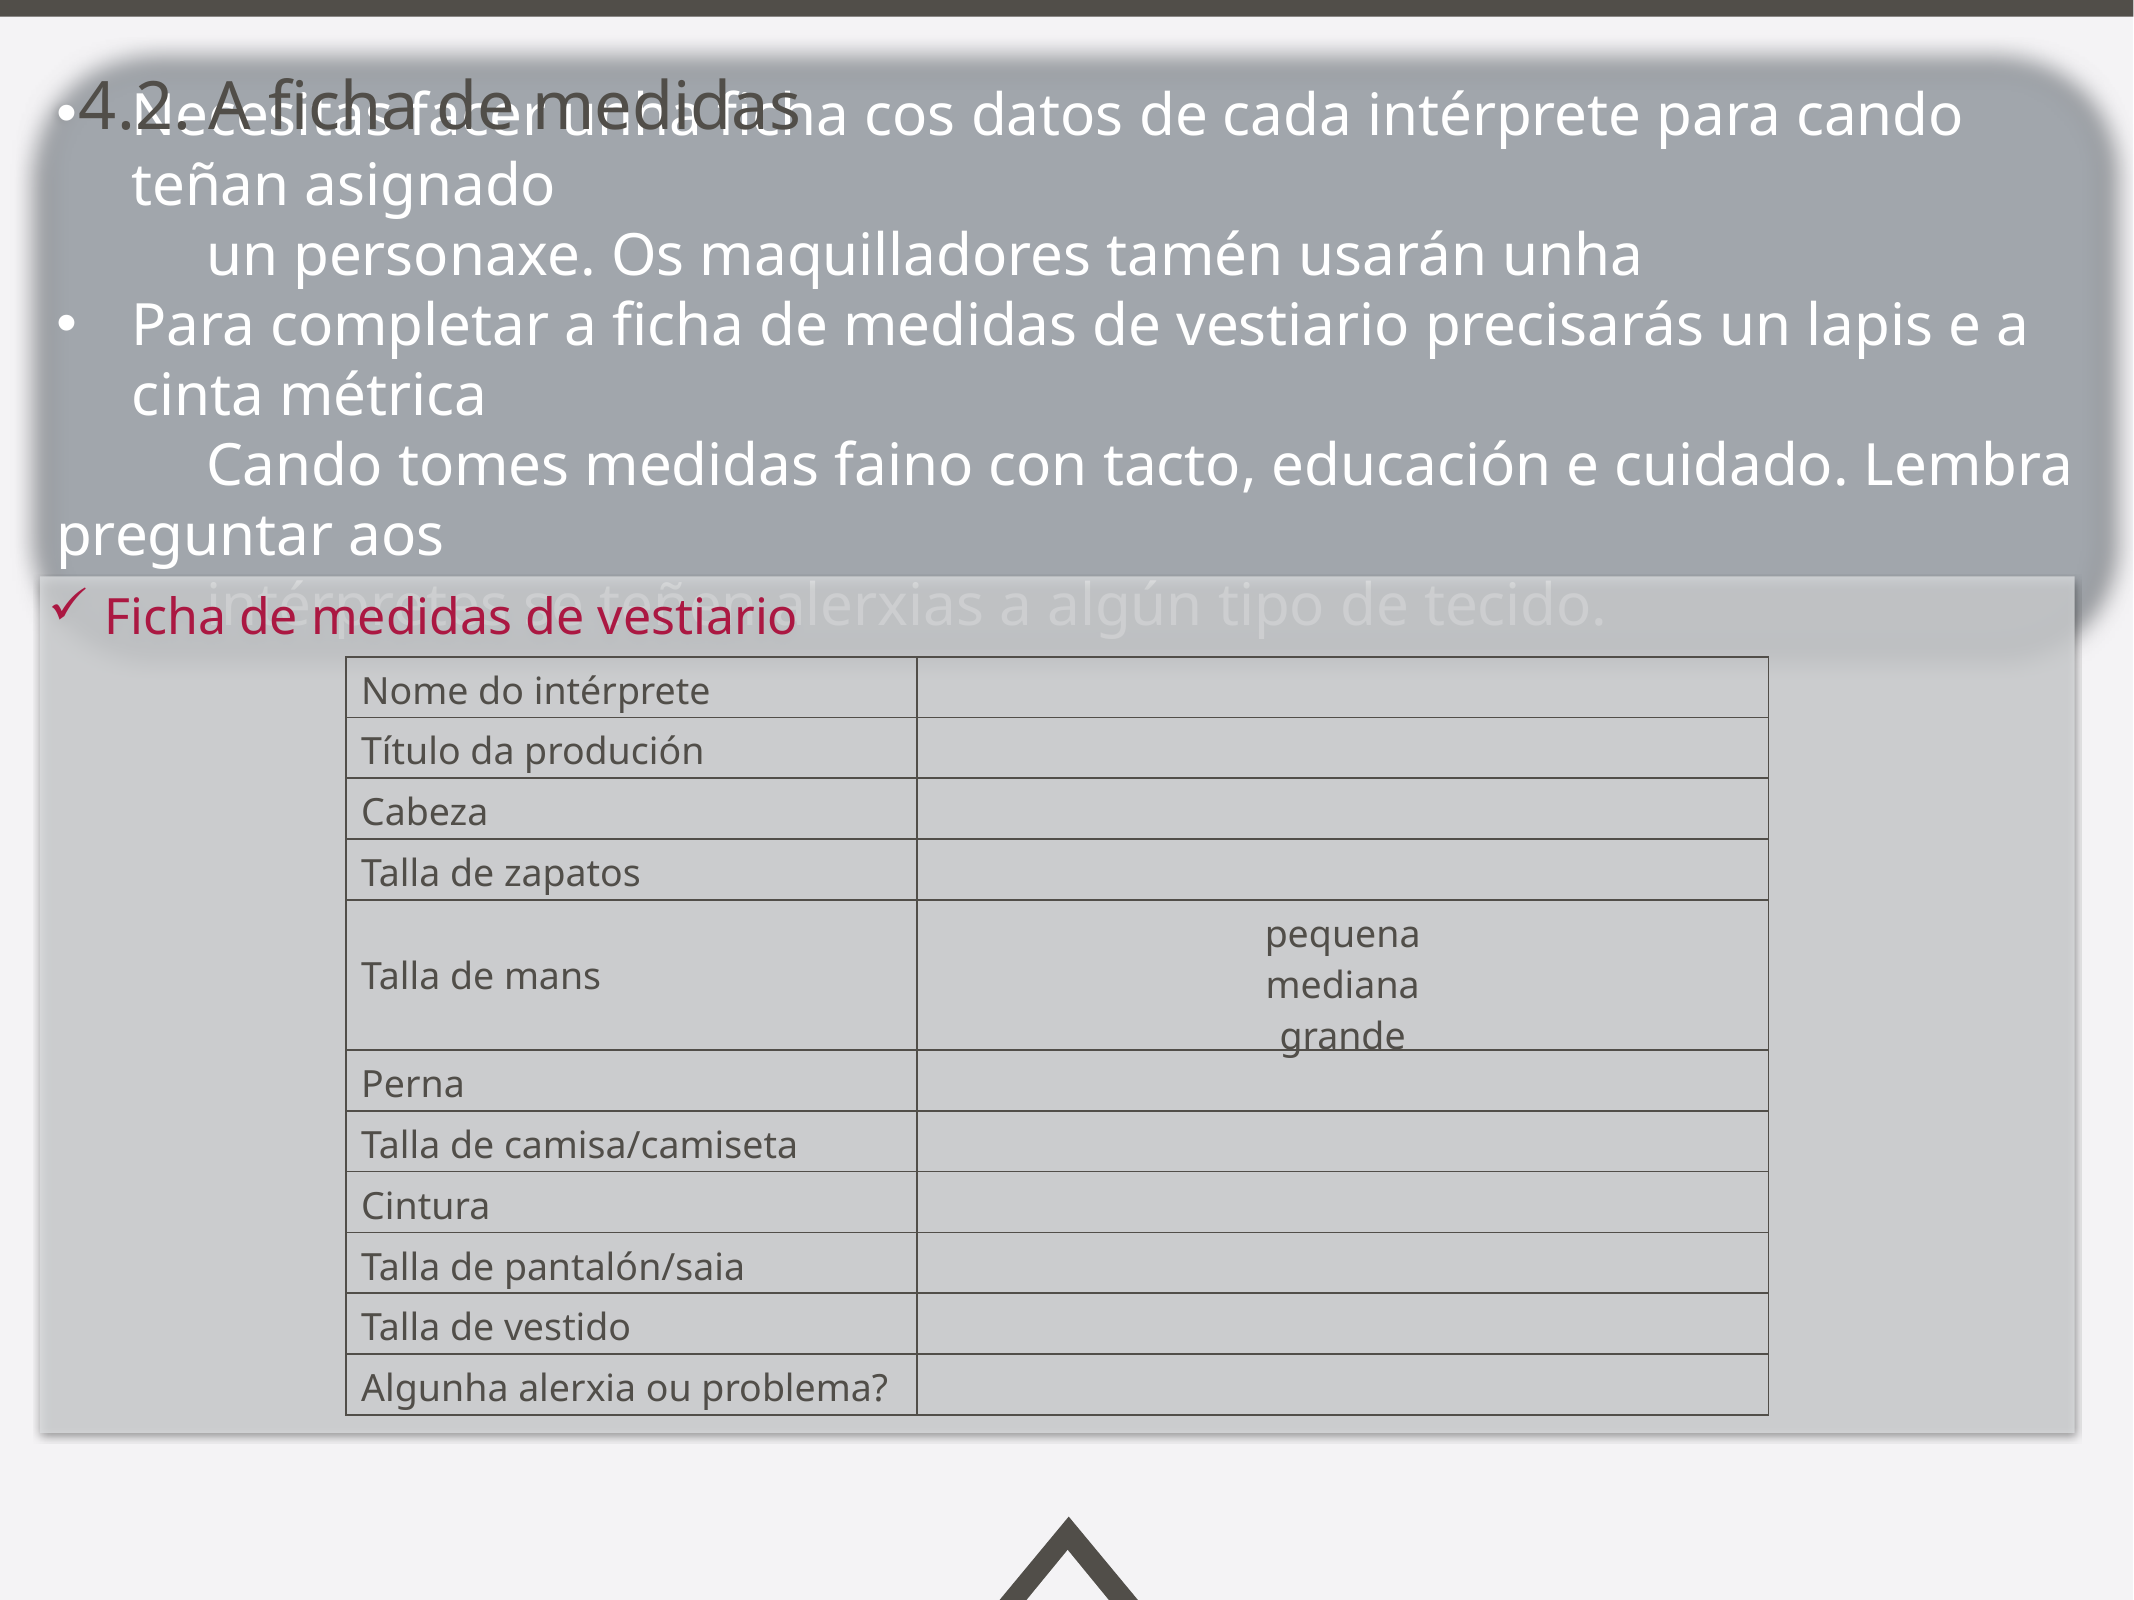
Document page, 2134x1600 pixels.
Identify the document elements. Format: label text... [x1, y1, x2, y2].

table_cell Talla de camisa/camiseta [347, 1112, 916, 1171]
table_header [918, 658, 1768, 717]
table_cell [918, 1112, 1768, 1171]
table_cell [918, 1233, 1768, 1292]
table_cell Cabeza [347, 779, 916, 838]
table_cell Talla de zapatos [347, 840, 916, 899]
table_cell pequena mediana grande [918, 901, 1768, 1049]
table_cell [918, 1294, 1768, 1353]
table_cell [918, 718, 1768, 777]
table_cell [918, 840, 1768, 899]
table_header Nome do intérprete [347, 658, 916, 717]
text_box Necesitas facer unha ficha cos datos de cada intérprete para cando teñan asignado un personaxe. Os maquilladores tamén usarán unha Para completar a ficha de medidas de vestiario precisarás un lapis e a cinta métrica Cando tomes medidas faino con tacto, educación e cuidado. Lembra preguntar aos intérpretes se teñen alerxias a algún tipo de tecido. [63, 84, 2089, 580]
table_cell Cintura [347, 1172, 916, 1232]
table_cell [918, 1051, 1768, 1110]
table_cell Talla de pantalón/saia [347, 1233, 916, 1292]
text_box 4.2. A ficha de medidas [70, 55, 811, 152]
table_cell [918, 1355, 1768, 1414]
table_cell Talla de mans [347, 901, 916, 1049]
text_box Ficha de medidas de vestiario [39, 576, 2075, 1433]
table_cell Talla de vestido [347, 1294, 916, 1353]
table_cell [918, 1172, 1768, 1232]
table_cell Algunha alerxia ou problema? [347, 1355, 916, 1414]
table_cell [918, 779, 1768, 838]
table_cell Perna [347, 1051, 916, 1110]
table_cell Título da produción [347, 718, 916, 777]
